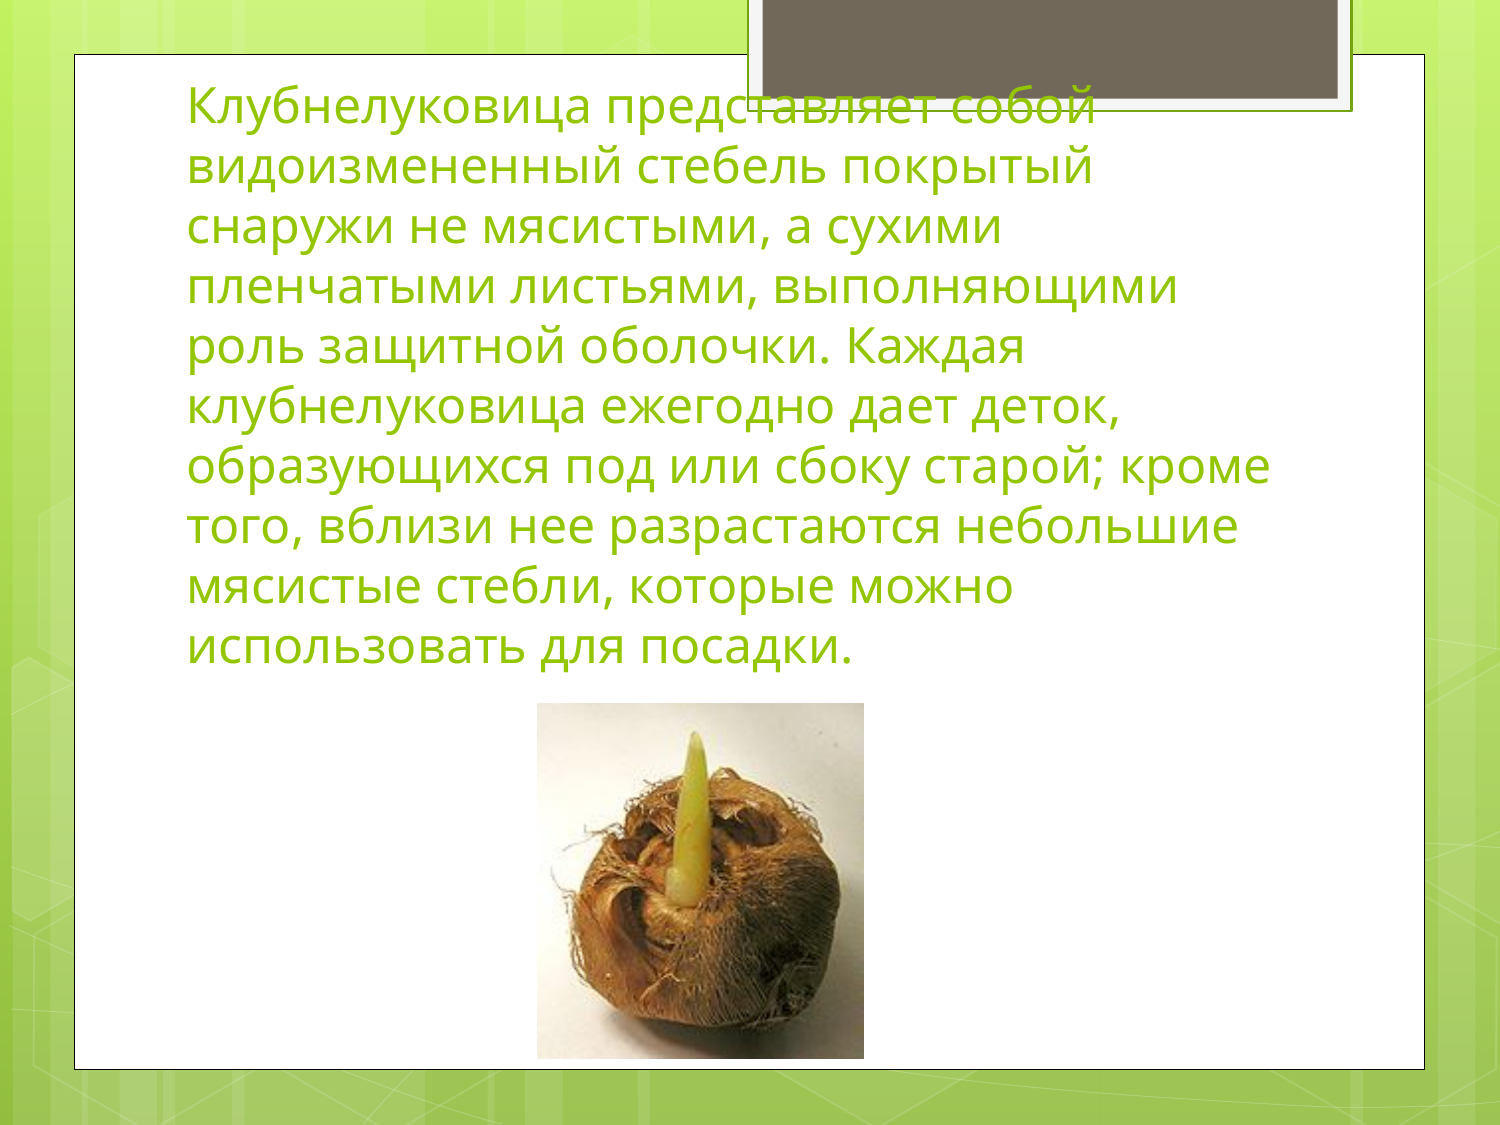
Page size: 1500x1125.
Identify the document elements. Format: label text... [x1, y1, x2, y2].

picture [537, 702, 864, 1059]
title Клубнелуковица представляет собой видоизмененный стебель покрытый снаружи не мясистыми, а сухими пленчатыми листьями, выполняющими роль защитной оболочки. Каждая клубнелуковица ежегодно дает деток, образующихся под или сбоку старой; кроме того, вблизи нее разрастаются небольшие мясистые стебли, которые можно использовать для посадки. [171, 168, 1324, 681]
